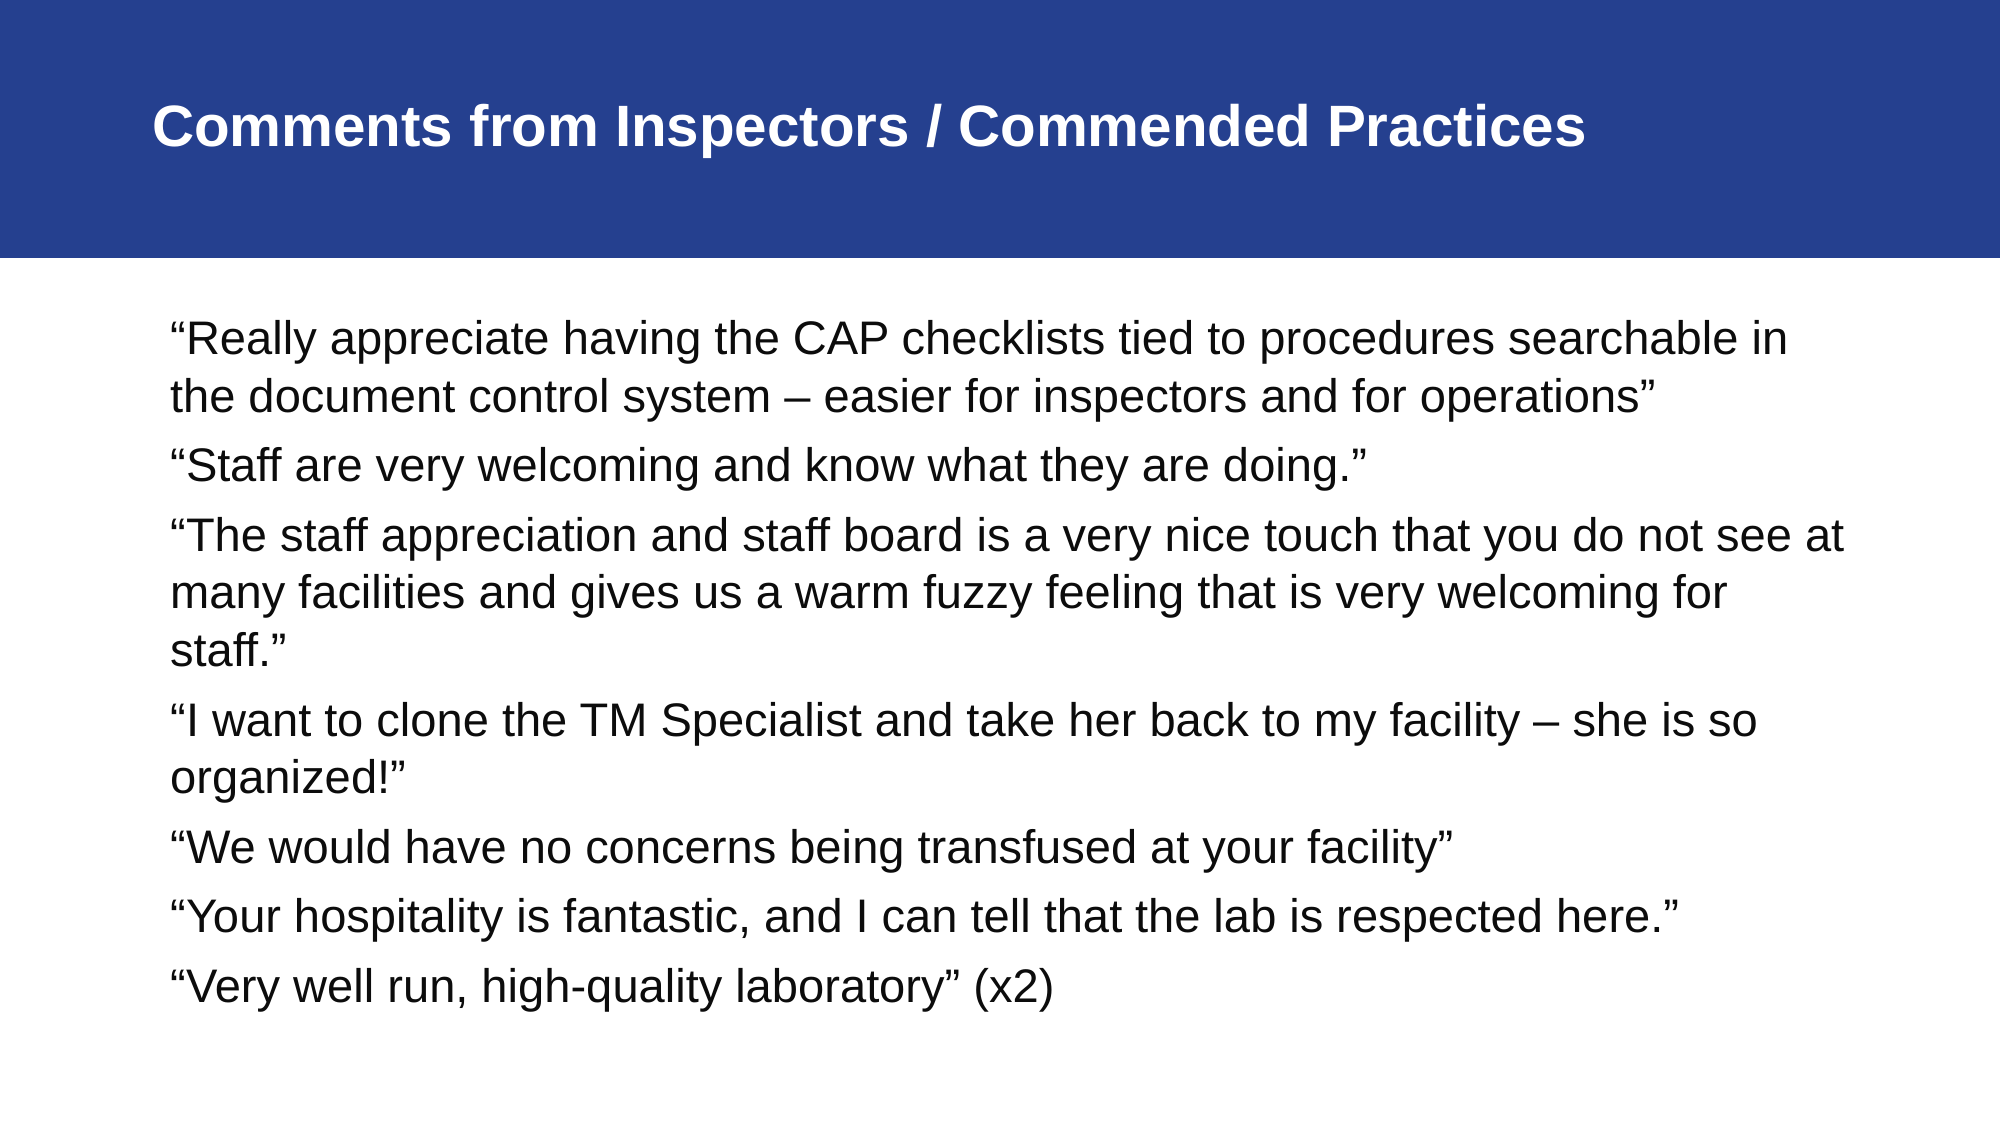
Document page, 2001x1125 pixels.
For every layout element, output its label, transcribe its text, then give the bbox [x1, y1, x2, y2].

title Comments from Inspectors / Commended Practices [137, 20, 1863, 238]
list “Really appreciate having the CAP checklists tied to procedures searchable in the document control system – easier for inspectors and for operations” “Staff are very welcoming and know what they are doing.” “The staff appreciation and staff board is a very nice touch that you do not see at many facilities and gives us a warm fuzzy feeling that is very welcoming for staff.” “I want to clone the TM Specialist and take her back to my facility – she is so organized!” “We would have no concerns being transfused at your facility” “Your hospitality is fantastic, and I can tell that the lab is respected here.” “Very well run, high-quality laboratory” (x2) [137, 299, 1863, 1025]
